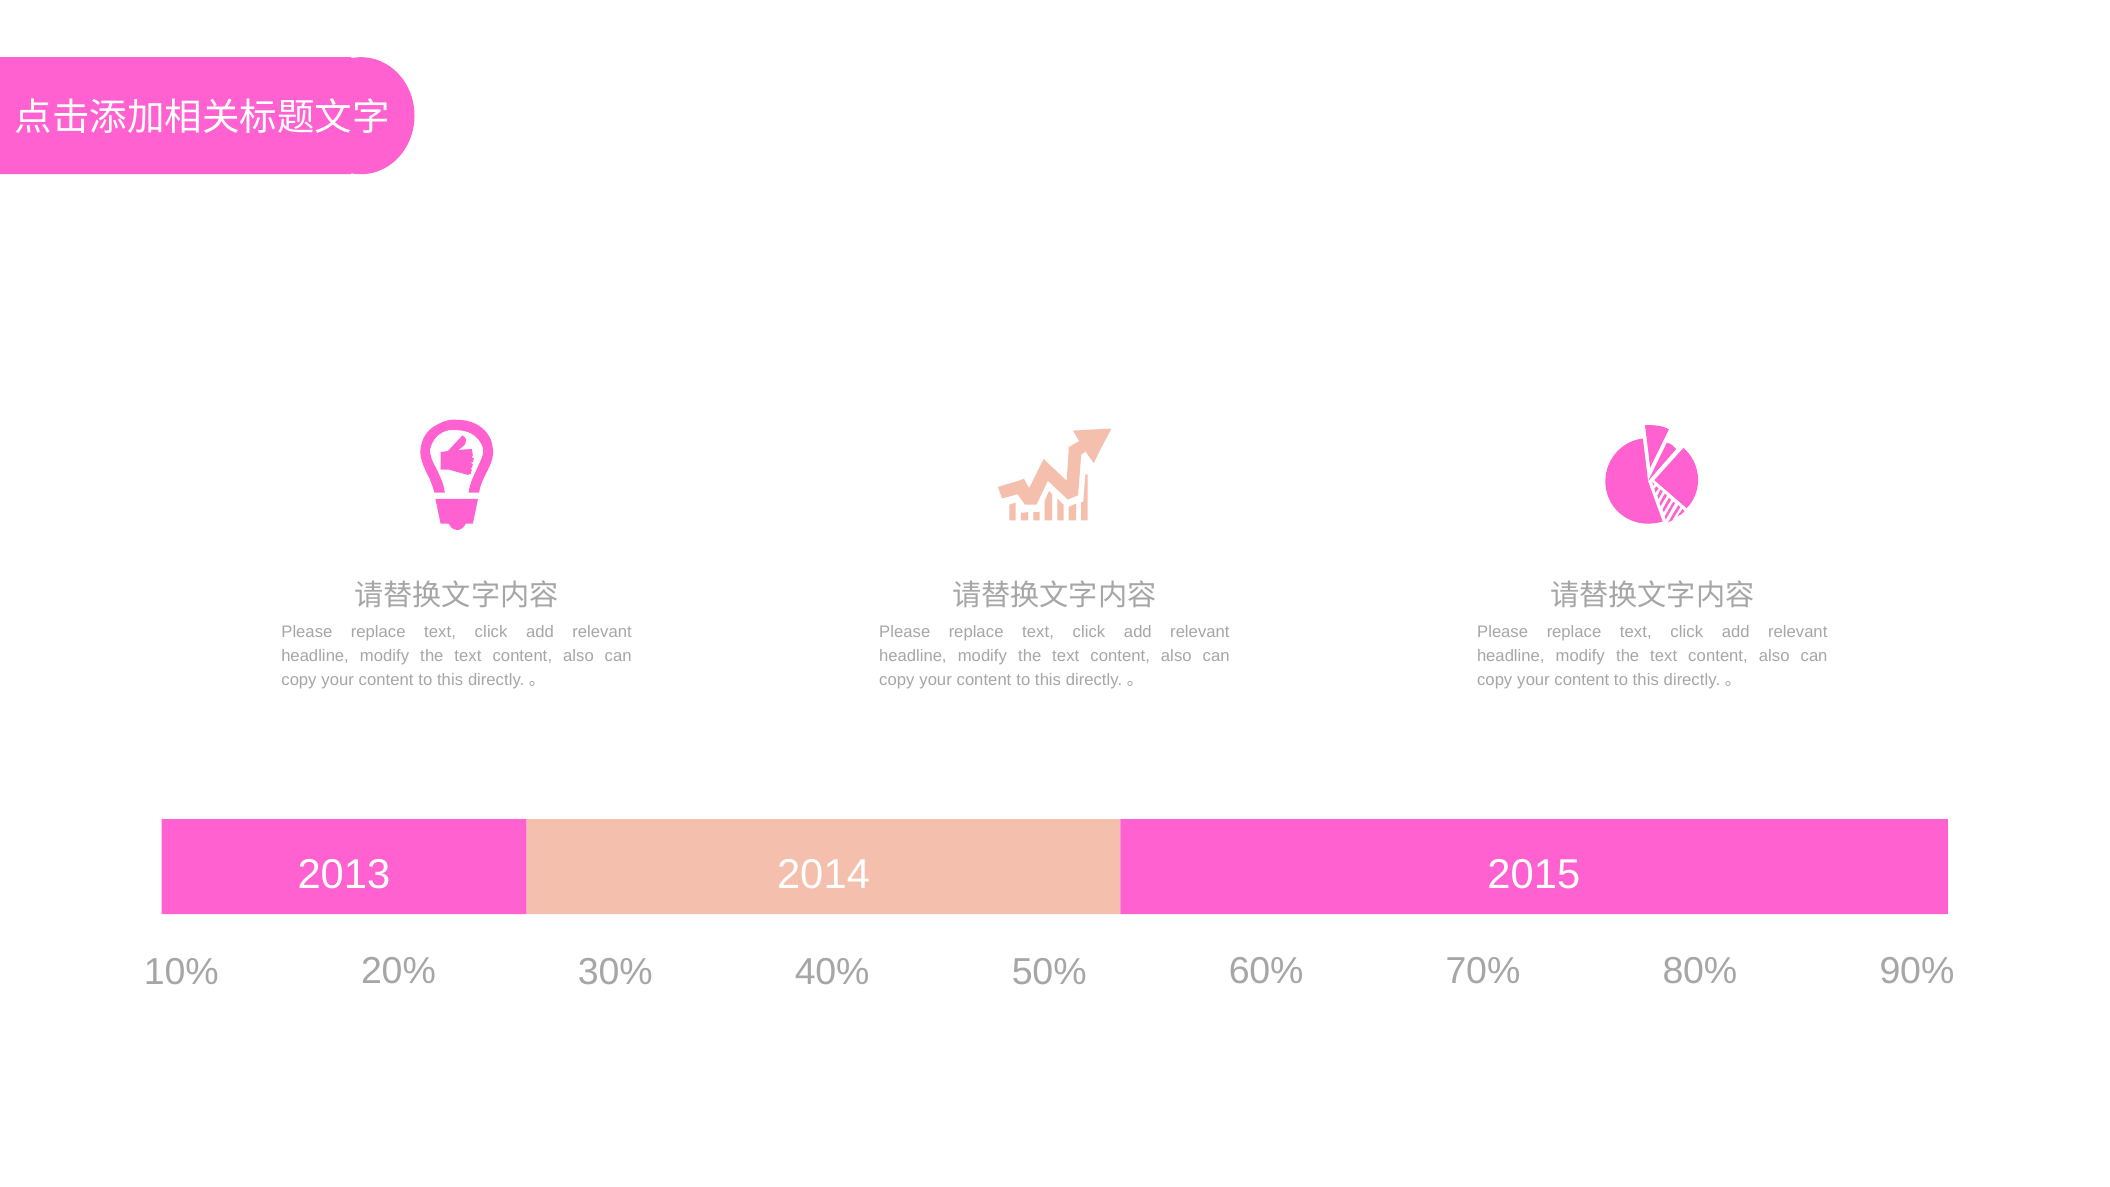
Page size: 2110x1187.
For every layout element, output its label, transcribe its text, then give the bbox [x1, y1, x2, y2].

text_box [1654, 447, 1699, 509]
text_box [1068, 503, 1077, 521]
text_box 90% [1864, 929, 1970, 999]
text_box [1009, 502, 1016, 521]
text_box [997, 428, 1112, 505]
text_box [435, 498, 479, 530]
text_box 2015 [1119, 818, 1949, 915]
text_box [1033, 510, 1040, 521]
text_box 点击添加相关标题文字 [0, 85, 415, 146]
text_box 10% [129, 930, 234, 1000]
text_box 70% [1430, 929, 1536, 999]
text_box [1057, 498, 1064, 521]
text_box 30% [563, 930, 668, 1000]
text_box [1644, 425, 1669, 468]
text_box 20% [346, 929, 451, 999]
text_box [1044, 491, 1053, 521]
text_box [1081, 474, 1088, 521]
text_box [864, 561, 1245, 698]
text_box [1020, 510, 1029, 521]
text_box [1462, 561, 1843, 698]
text_box [1667, 505, 1685, 523]
text_box 40% [780, 930, 885, 999]
text_box 50% [997, 930, 1102, 1000]
text_box [420, 419, 494, 493]
text_box 2013 [161, 818, 526, 915]
text_box 2014 [526, 818, 1119, 915]
text_box [1605, 438, 1677, 524]
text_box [266, 561, 647, 698]
text_box 60% [1213, 929, 1319, 999]
text_box 80% [1647, 929, 1753, 999]
